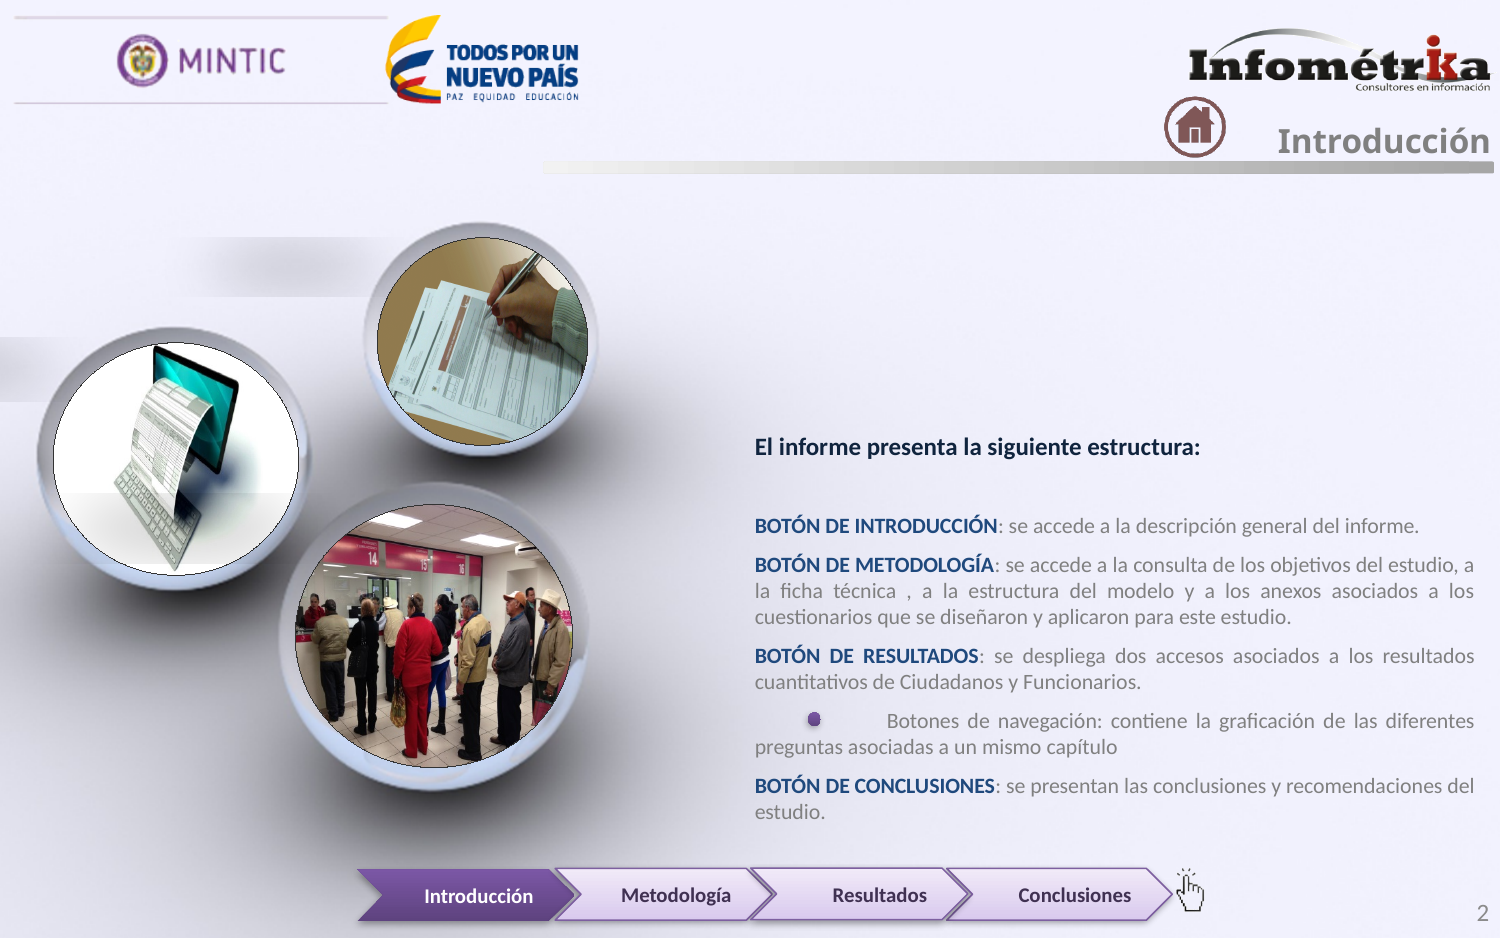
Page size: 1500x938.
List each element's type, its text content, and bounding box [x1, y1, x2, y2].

picture [0, 1, 1500, 938]
text_box [808, 712, 821, 727]
text_box Introducción [1128, 113, 1500, 168]
text_box El informe presenta la siguiente estructura: [740, 422, 1490, 468]
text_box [357, 867, 1208, 922]
text_box BOTÓN DE INTRODUCCIÓN: se accede a la descripción general del informe. BOTÓN DE METODOLOGÍA: se accede a la consulta de los objetivos del estudio, a la ficha técnica , a la estructura del modelo y a los anexos asociados a los cuestionarios que se diseñaron y aplicaron para este estudio. BOTÓN DE RESULTADOS: se despliega dos accesos asociados a los resultados cuantitativos de Ciudadanos y Funcionarios. Botones de navegación: contiene la graficación de las diferentes preguntas asociadas a un mismo capítulo BOTÓN DE CONCLUSIONES: se presentan las conclusiones y recomendaciones del estudio. [740, 504, 1490, 832]
slide_number 2 [1154, 886, 1500, 936]
